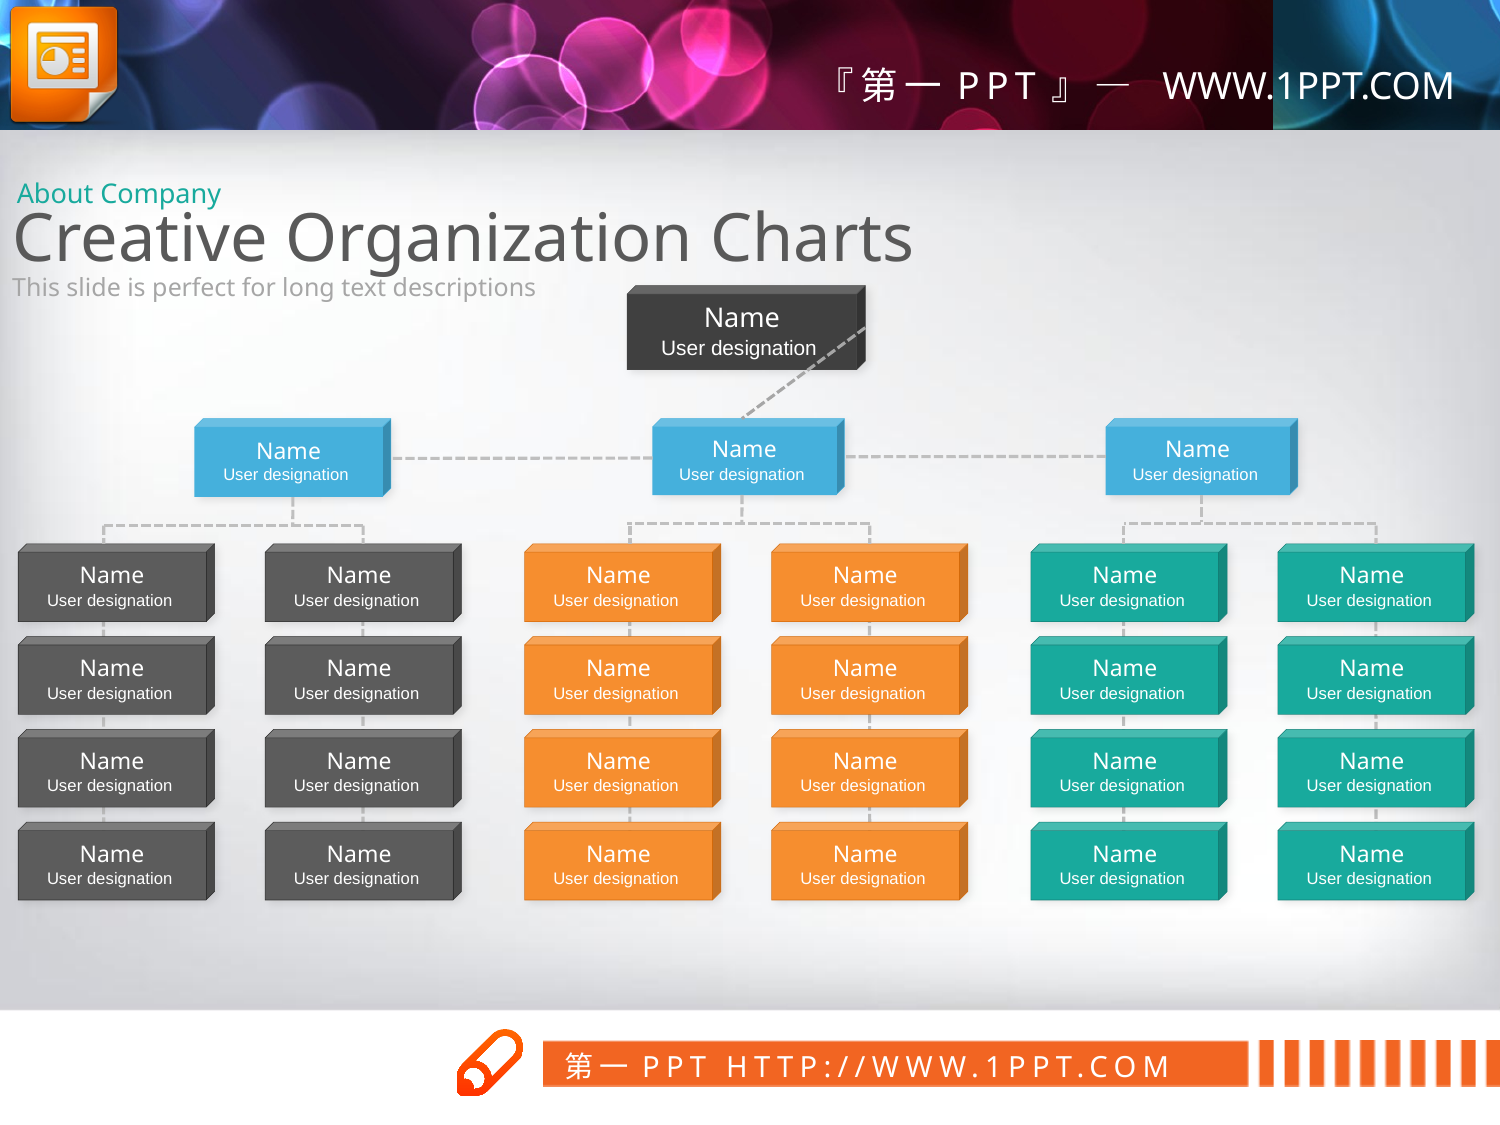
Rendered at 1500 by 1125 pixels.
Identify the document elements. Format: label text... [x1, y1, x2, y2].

text_box About Company [5, 170, 239, 215]
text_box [17, 285, 1475, 901]
picture [0, 0, 1500, 1012]
text_box Creative Organization Charts [0, 194, 1127, 268]
picture [543, 1040, 1500, 1087]
text_box This slide is perfect for long text descriptions [0, 268, 1127, 319]
